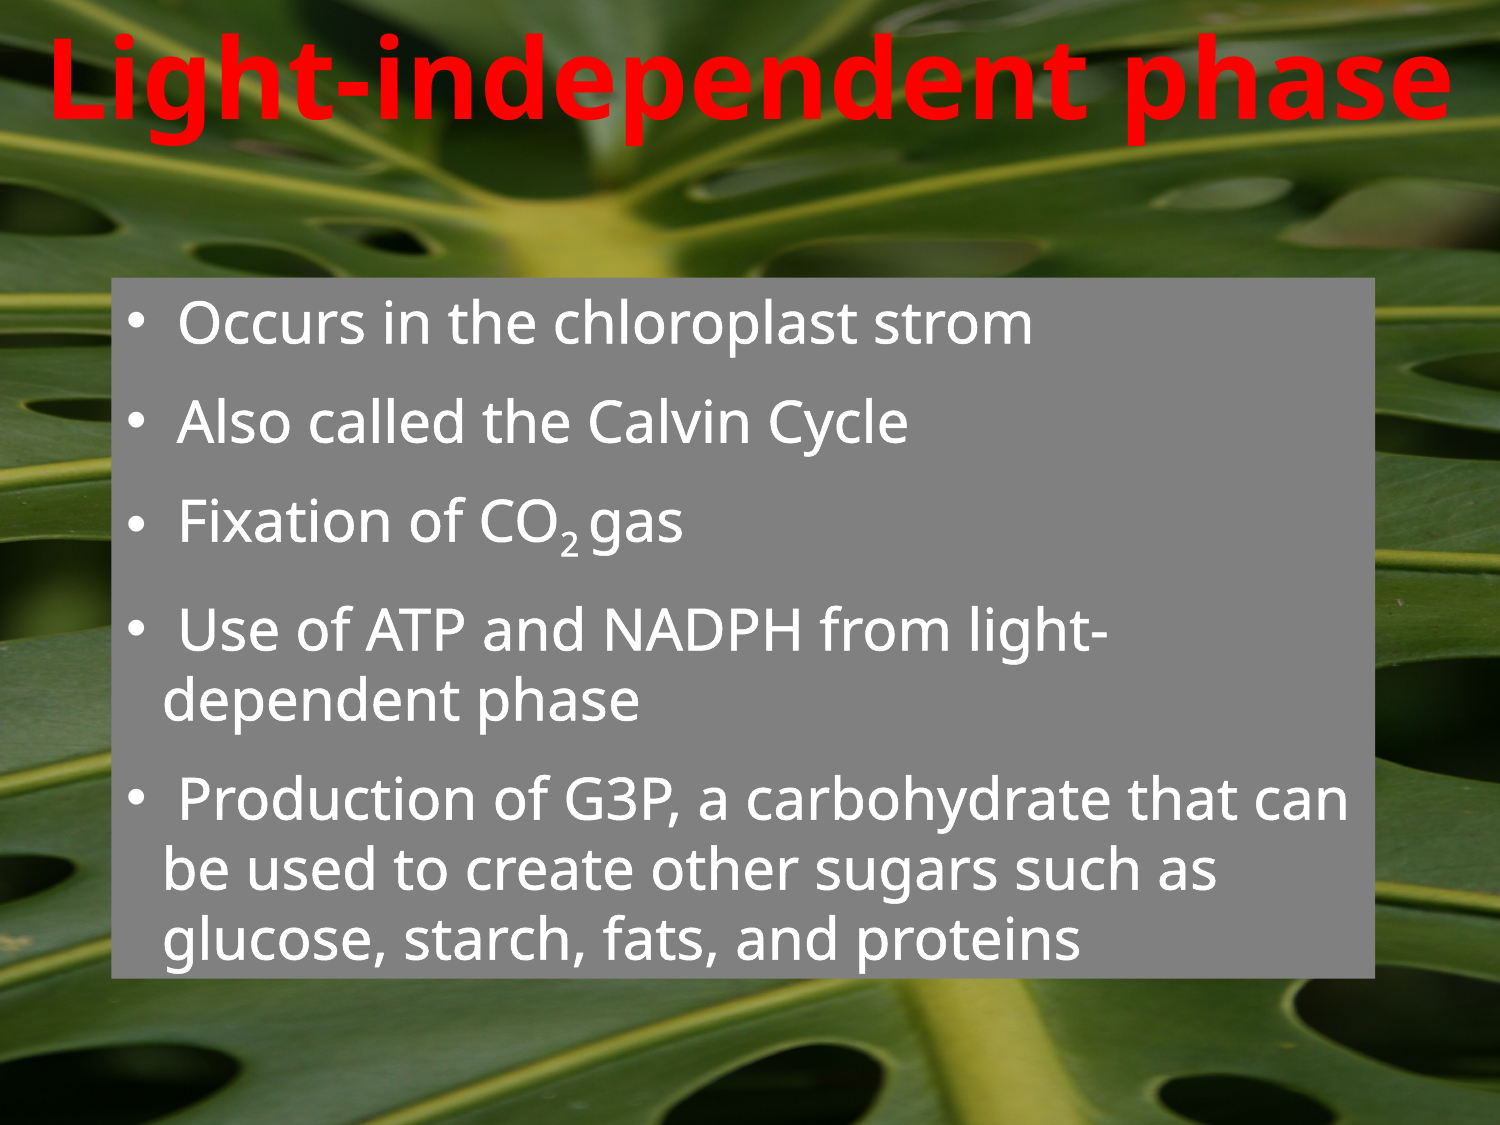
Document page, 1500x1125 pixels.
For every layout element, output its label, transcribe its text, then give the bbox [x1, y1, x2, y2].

text_box Occurs in the chloroplast strom Also called the Calvin Cycle Fixation of CO2 gas Use of ATP and NADPH from light-dependent phase Production of G3P, a carbohydrate that can be used to create other sugars such as glucose, starch, fats, and proteins [111, 277, 1376, 979]
picture [0, 150, 1500, 1125]
text_box Light-independent phase [0, 0, 1500, 150]
